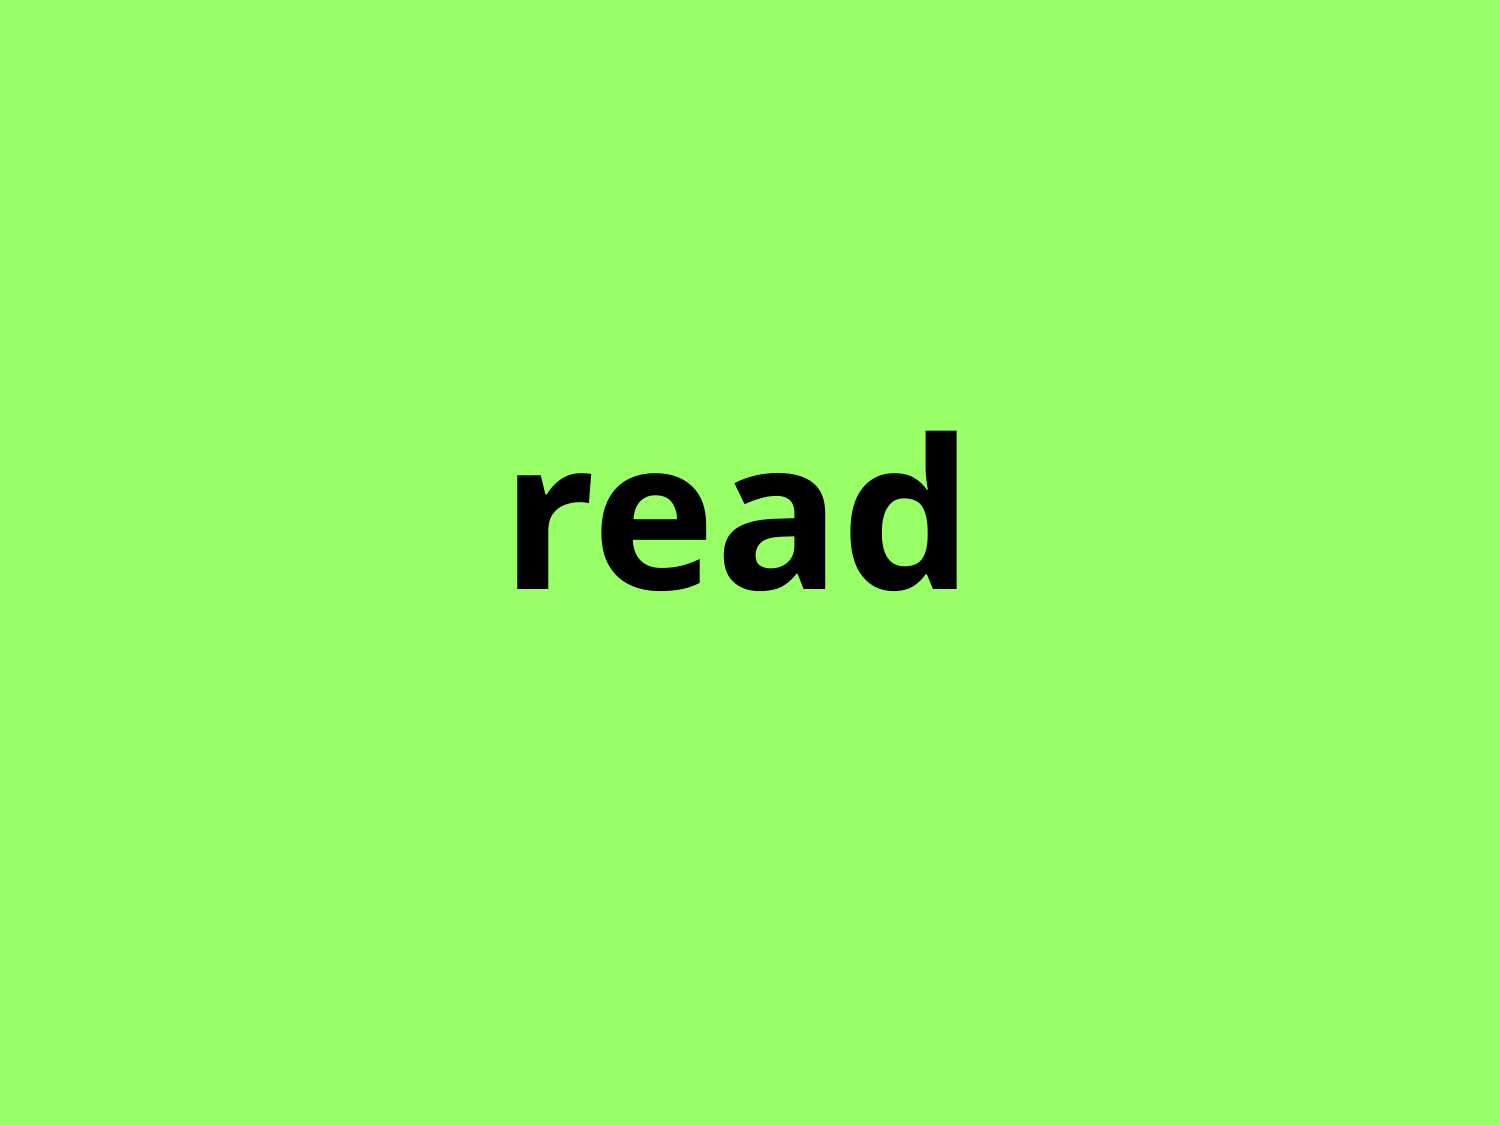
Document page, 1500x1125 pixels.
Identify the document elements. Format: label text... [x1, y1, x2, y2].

title read [99, 412, 1376, 601]
